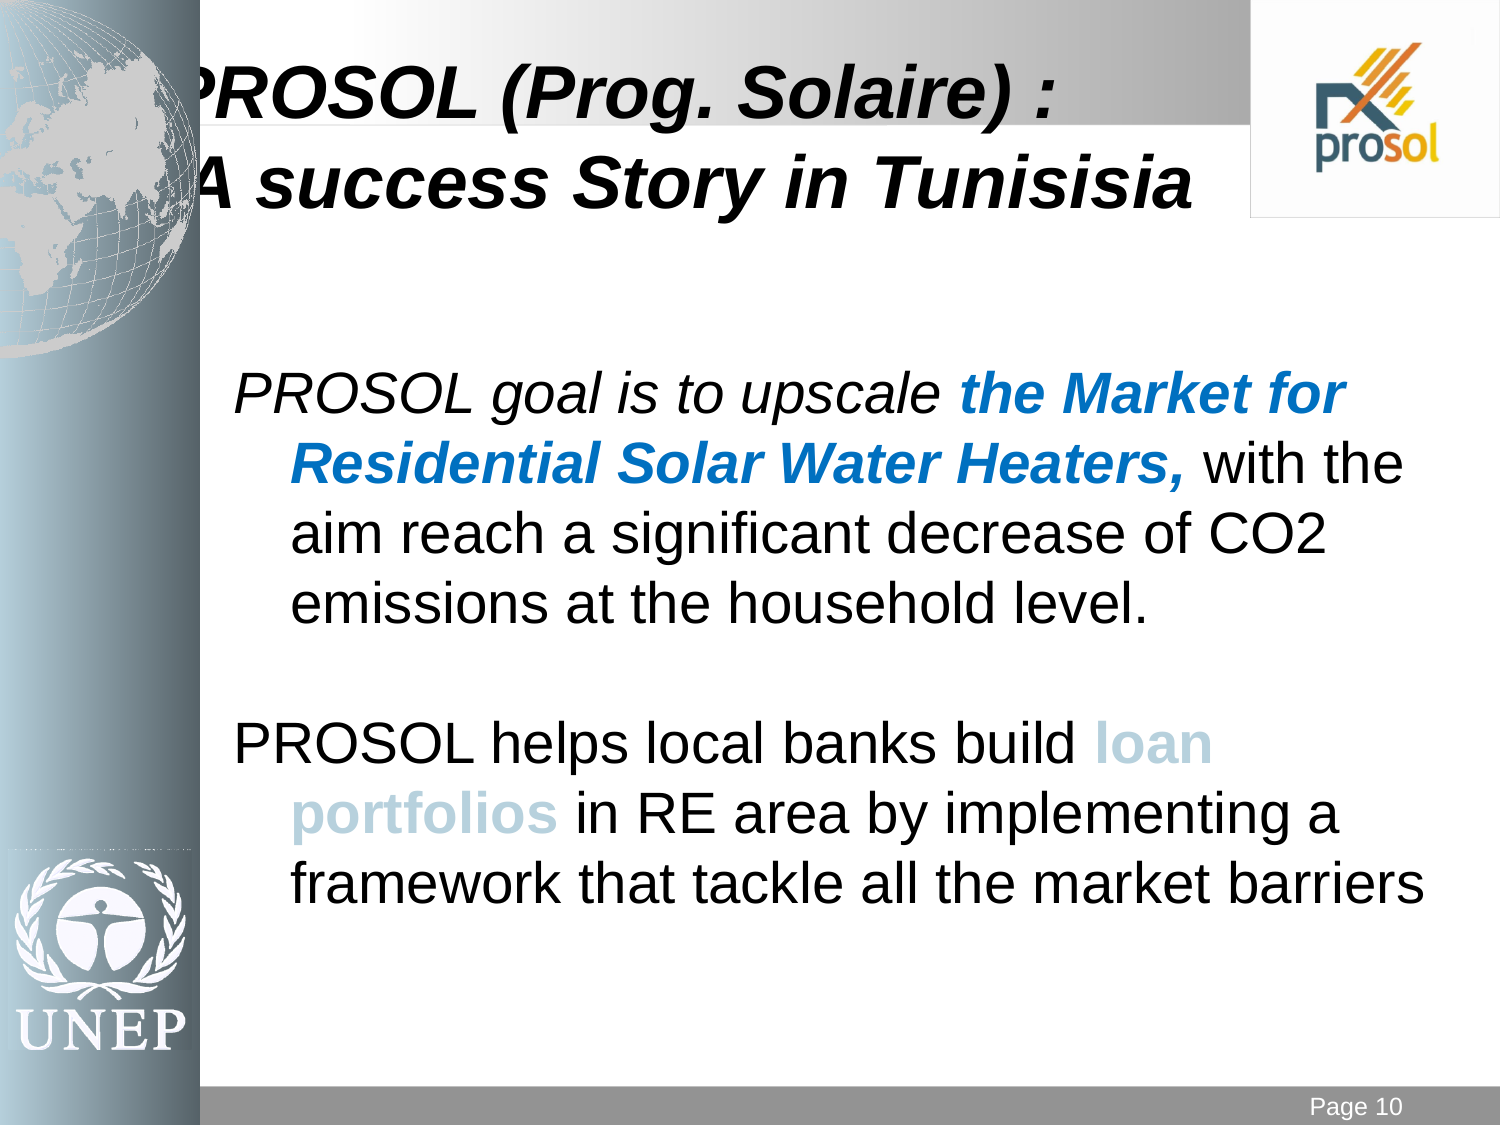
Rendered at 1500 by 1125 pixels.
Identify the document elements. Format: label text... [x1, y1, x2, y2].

picture [1249, 0, 1500, 218]
title PROSOL (Prog. Solaire) : A success Story in Tunisisia [666, 35, 1244, 188]
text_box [0, 441, 201, 1125]
picture [0, 0, 663, 434]
text_box [204, 837, 1500, 1125]
text_box PROSOL goal is to upscale the Market for Residential Solar Water Heaters, with the aim reach a significant decrease of CO2 emissions at the household level. PROSOL helps local banks build loan portfolios in RE area by implementing a framework that tackle all the market barriers [204, 312, 1500, 700]
